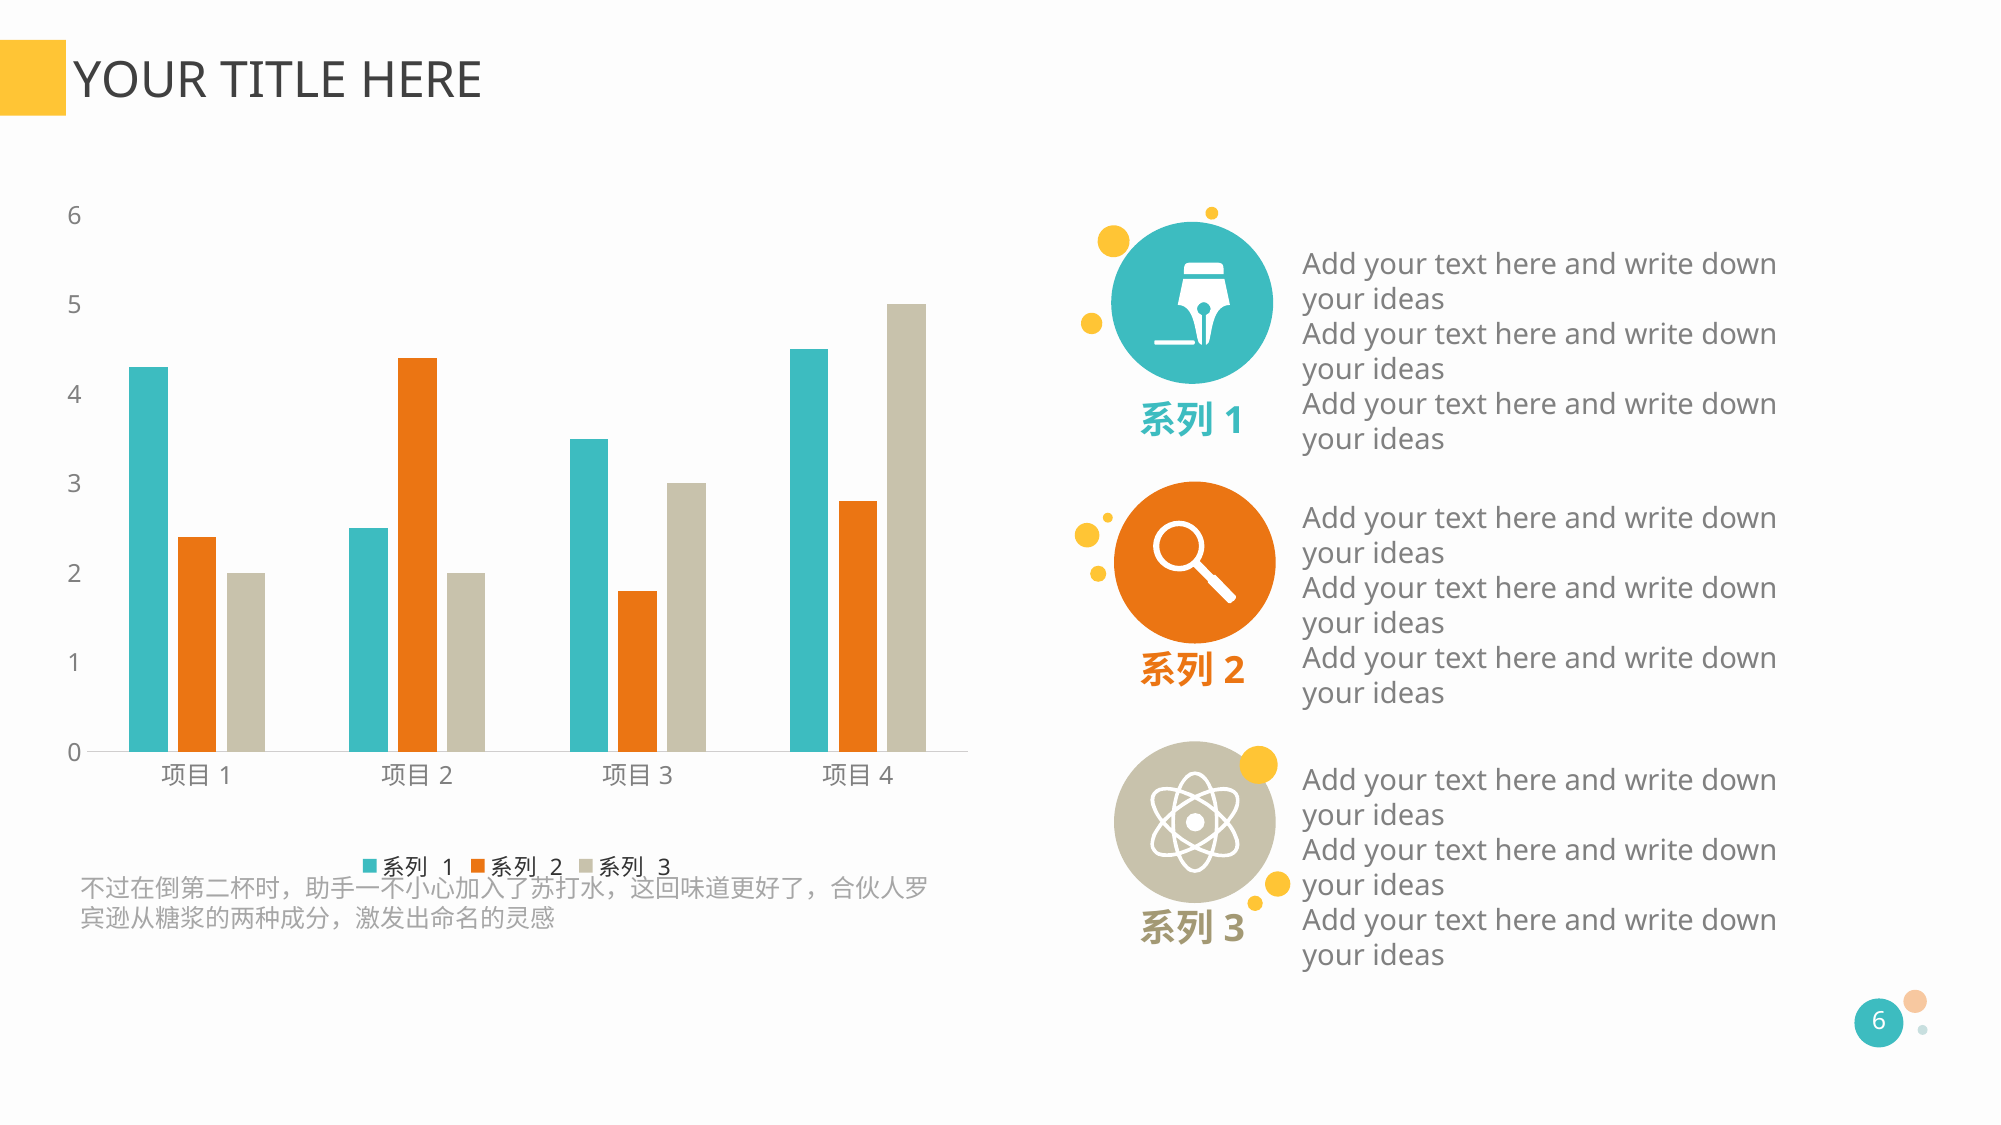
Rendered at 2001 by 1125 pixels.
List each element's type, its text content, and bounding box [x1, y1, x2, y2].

text_box YOUR TITLE HERE [59, 39, 499, 115]
text_box Add your text here and write down your ideas Add your text here and write down your ideas Add your text here and write down your ideas [1287, 238, 1844, 492]
text_box Add your text here and write down your ideas Add your text here and write down your ideas Add your text here and write down your ideas [1287, 754, 1844, 1014]
text_box Add your text here and write down your ideas Add your text here and write down your ideas Add your text here and write down your ideas [1287, 492, 1844, 752]
text_box [1089, 564, 1108, 583]
text_box [1204, 205, 1220, 221]
text_box 系列2 [1111, 638, 1274, 699]
chart [50, 189, 985, 888]
slide_number 6 [1843, 992, 1915, 1053]
text_box [1110, 220, 1275, 385]
text_box 系列3 [1111, 896, 1274, 957]
text_box [1183, 262, 1224, 275]
text_box [1154, 340, 1195, 345]
text_box [1096, 224, 1131, 259]
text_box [1113, 741, 1276, 903]
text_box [1113, 481, 1276, 644]
text_box [1276, 870, 1292, 898]
text_box 系列1 [1111, 388, 1274, 449]
text_box 不过在倒第二杯时，助手一不小心加入了苏打水，这回味道更好了，合伙人罗宾逊从糖浆的两种成分，激发出命名的灵感 [65, 888, 968, 940]
text_box [1079, 311, 1104, 336]
text_box [1073, 521, 1101, 549]
text_box [1177, 278, 1230, 345]
text_box [1101, 511, 1113, 524]
text_box [0, 39, 67, 117]
